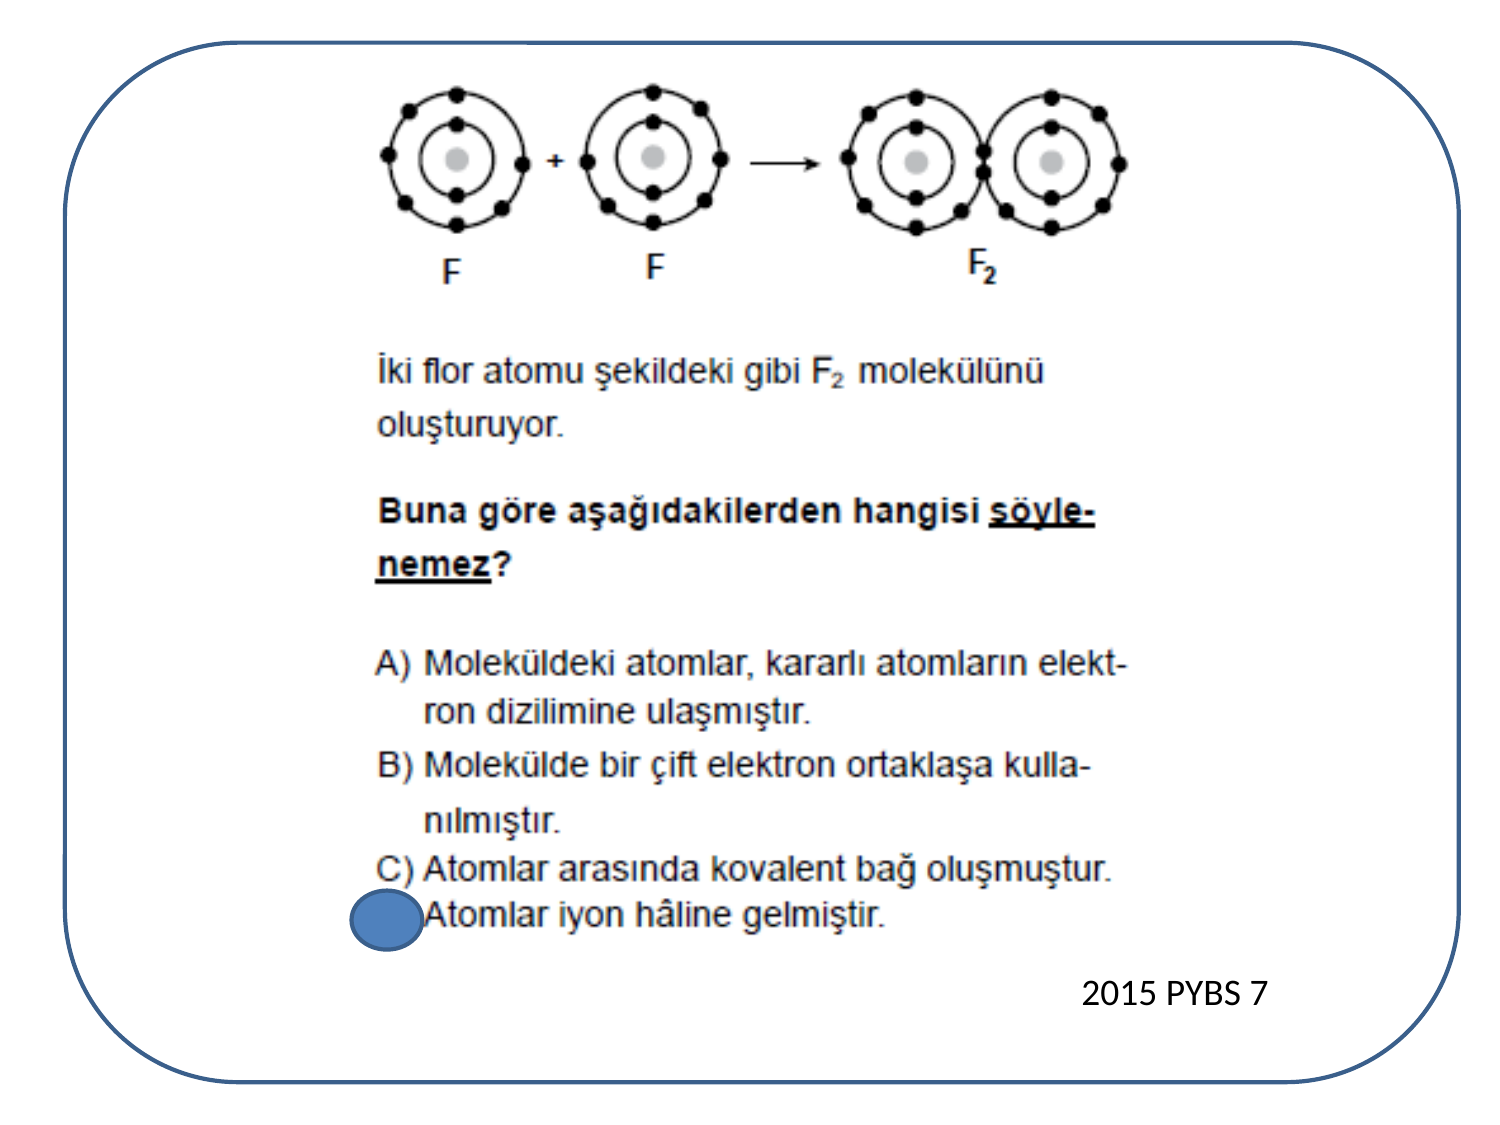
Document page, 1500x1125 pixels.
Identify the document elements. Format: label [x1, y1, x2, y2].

text_box [62, 40, 1461, 1085]
picture [362, 46, 1173, 987]
